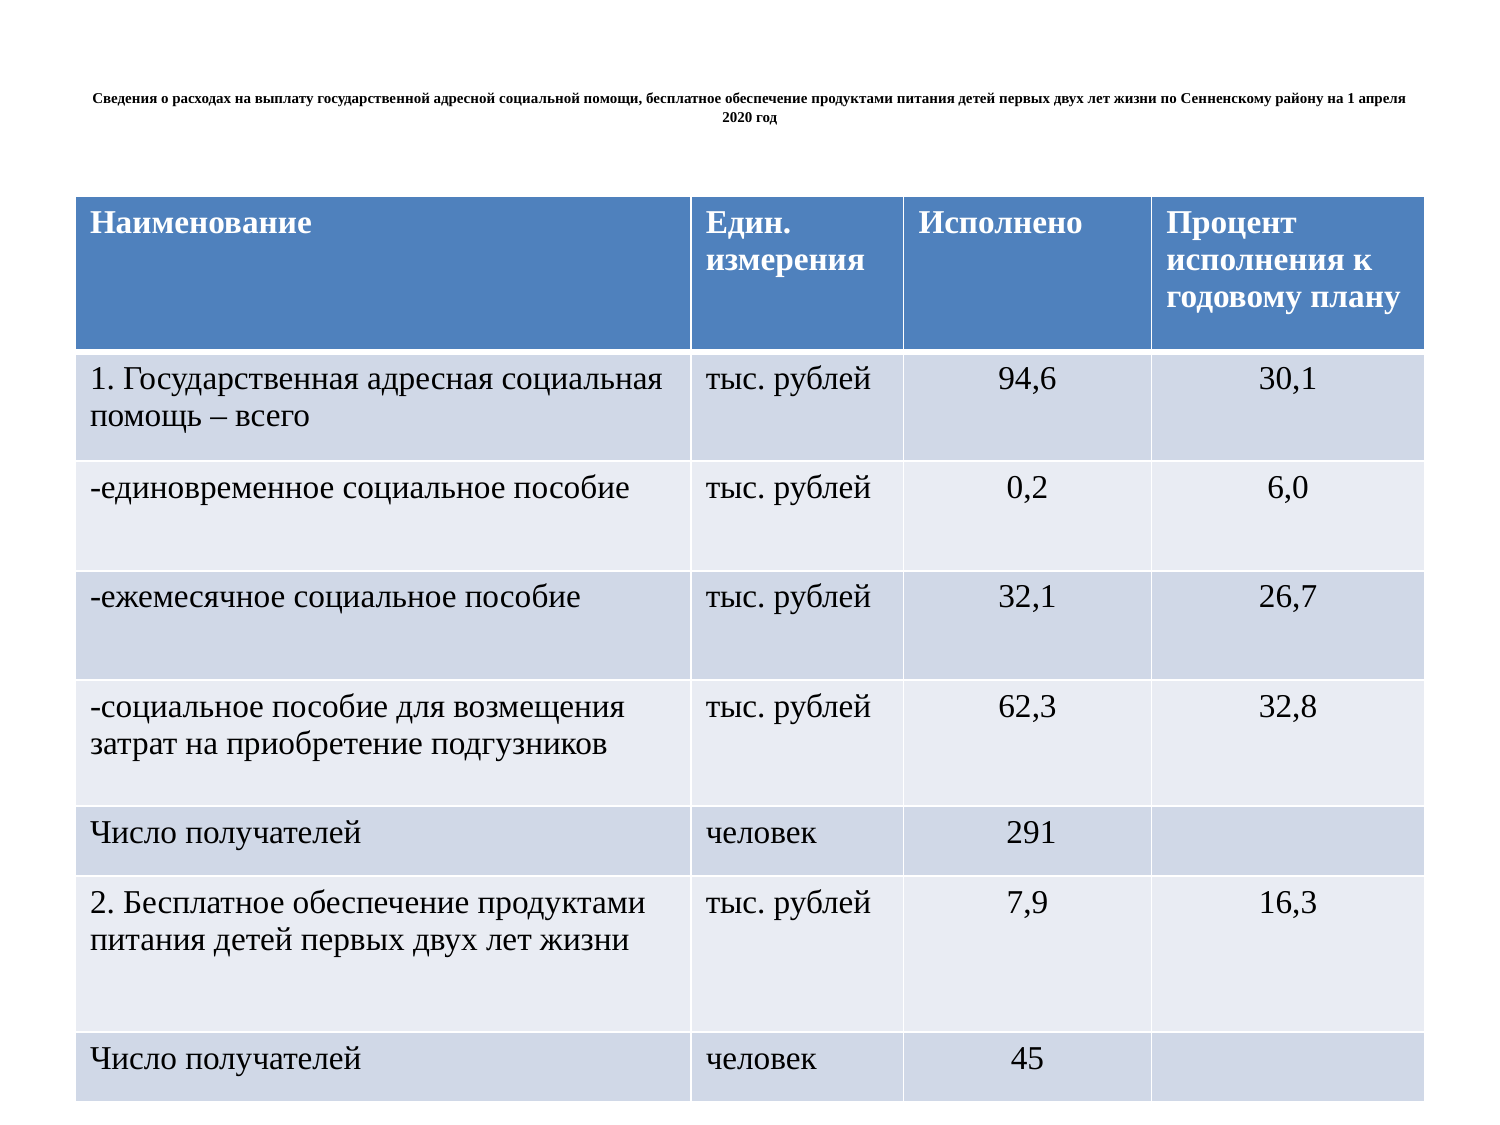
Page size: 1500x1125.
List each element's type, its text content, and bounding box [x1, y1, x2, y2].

table_cell 32,1 [904, 572, 1151, 679]
table_cell 45 [904, 1033, 1151, 1101]
table_cell тыс. рублей [692, 355, 903, 460]
table_cell 291 [904, 807, 1151, 875]
table_cell тыс. рублей [692, 572, 903, 679]
table_cell тыс. рублей [692, 877, 903, 1031]
table_cell 26,7 [1152, 572, 1424, 679]
table_cell -социальное пособие для возмещения затрат на приобретение подгузников [76, 681, 690, 805]
table_cell [1152, 1033, 1424, 1101]
table_cell 6,0 [1152, 462, 1424, 570]
table_cell -ежемесячное социальное пособие [76, 572, 690, 679]
table_cell 16,3 [1152, 877, 1424, 1031]
table_cell 2. Бесплатное обеспечение продуктами питания детей первых двух лет жизни [76, 877, 690, 1031]
table_cell Число получателей [76, 1033, 690, 1101]
table_cell 30,1 [1152, 355, 1424, 460]
table_cell Число получателей [76, 807, 690, 875]
table_cell 1. Государственная адресная социальная помощь – всего [76, 355, 690, 460]
table_cell 94,6 [904, 355, 1151, 460]
table_header Исполнено [904, 197, 1151, 349]
table_cell -единовременное социальное пособие [76, 462, 690, 570]
table_header Наименование [76, 197, 690, 349]
table_cell человек [692, 1033, 903, 1101]
table_cell 62,3 [904, 681, 1151, 805]
table_cell [1152, 807, 1424, 875]
table_header Един. измерения [692, 197, 903, 349]
table_cell 0,2 [904, 462, 1151, 570]
table_cell человек [692, 807, 903, 875]
table_header Процент исполнения к годовому плану [1152, 197, 1424, 349]
title Сведения о расходах на выплату государственной адресной социальной помощи, бесплатное обеспечение продуктами питания детей первых двух лет жизни по Сенненскому району на 1 апреля 2020 год [75, 45, 1425, 173]
table_cell тыс. рублей [692, 462, 903, 570]
table_cell 7,9 [904, 877, 1151, 1031]
table_cell тыс. рублей [692, 681, 903, 805]
table_cell 32,8 [1152, 681, 1424, 805]
